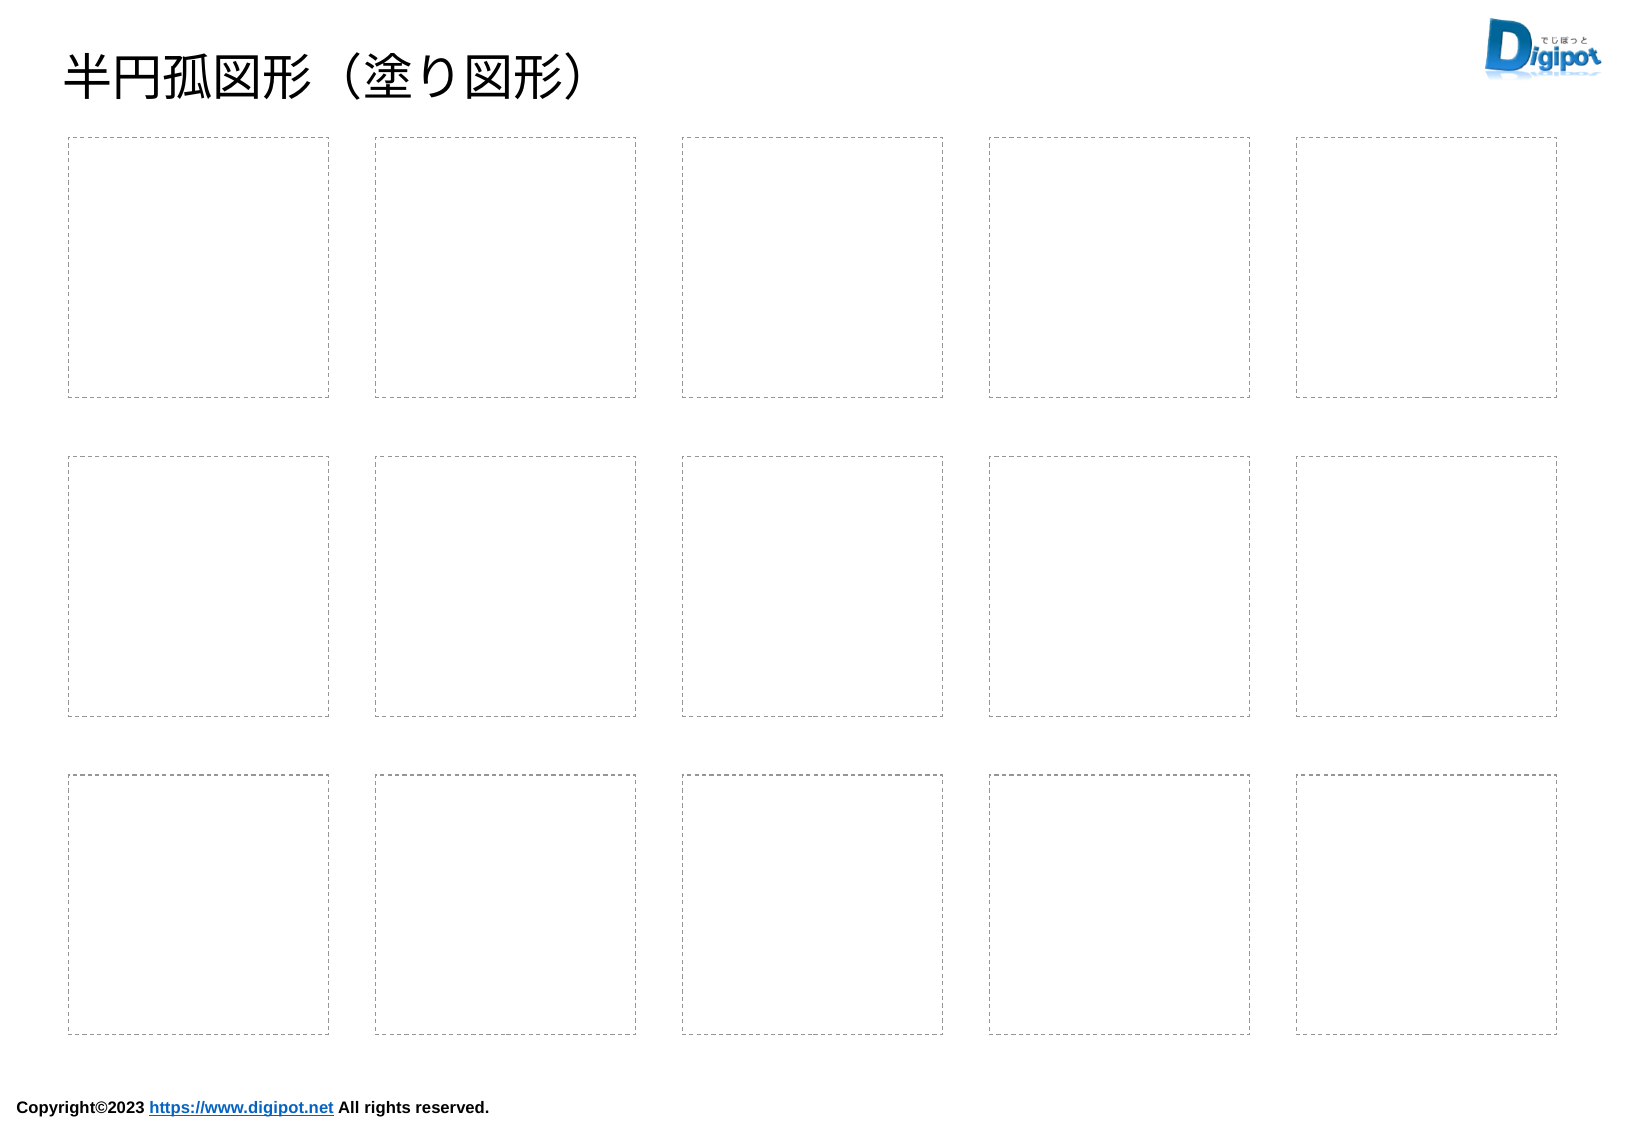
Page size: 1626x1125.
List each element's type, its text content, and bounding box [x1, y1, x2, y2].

text_box 半円孤図形（塗り図形） [48, 38, 628, 113]
picture [1485, 18, 1602, 82]
